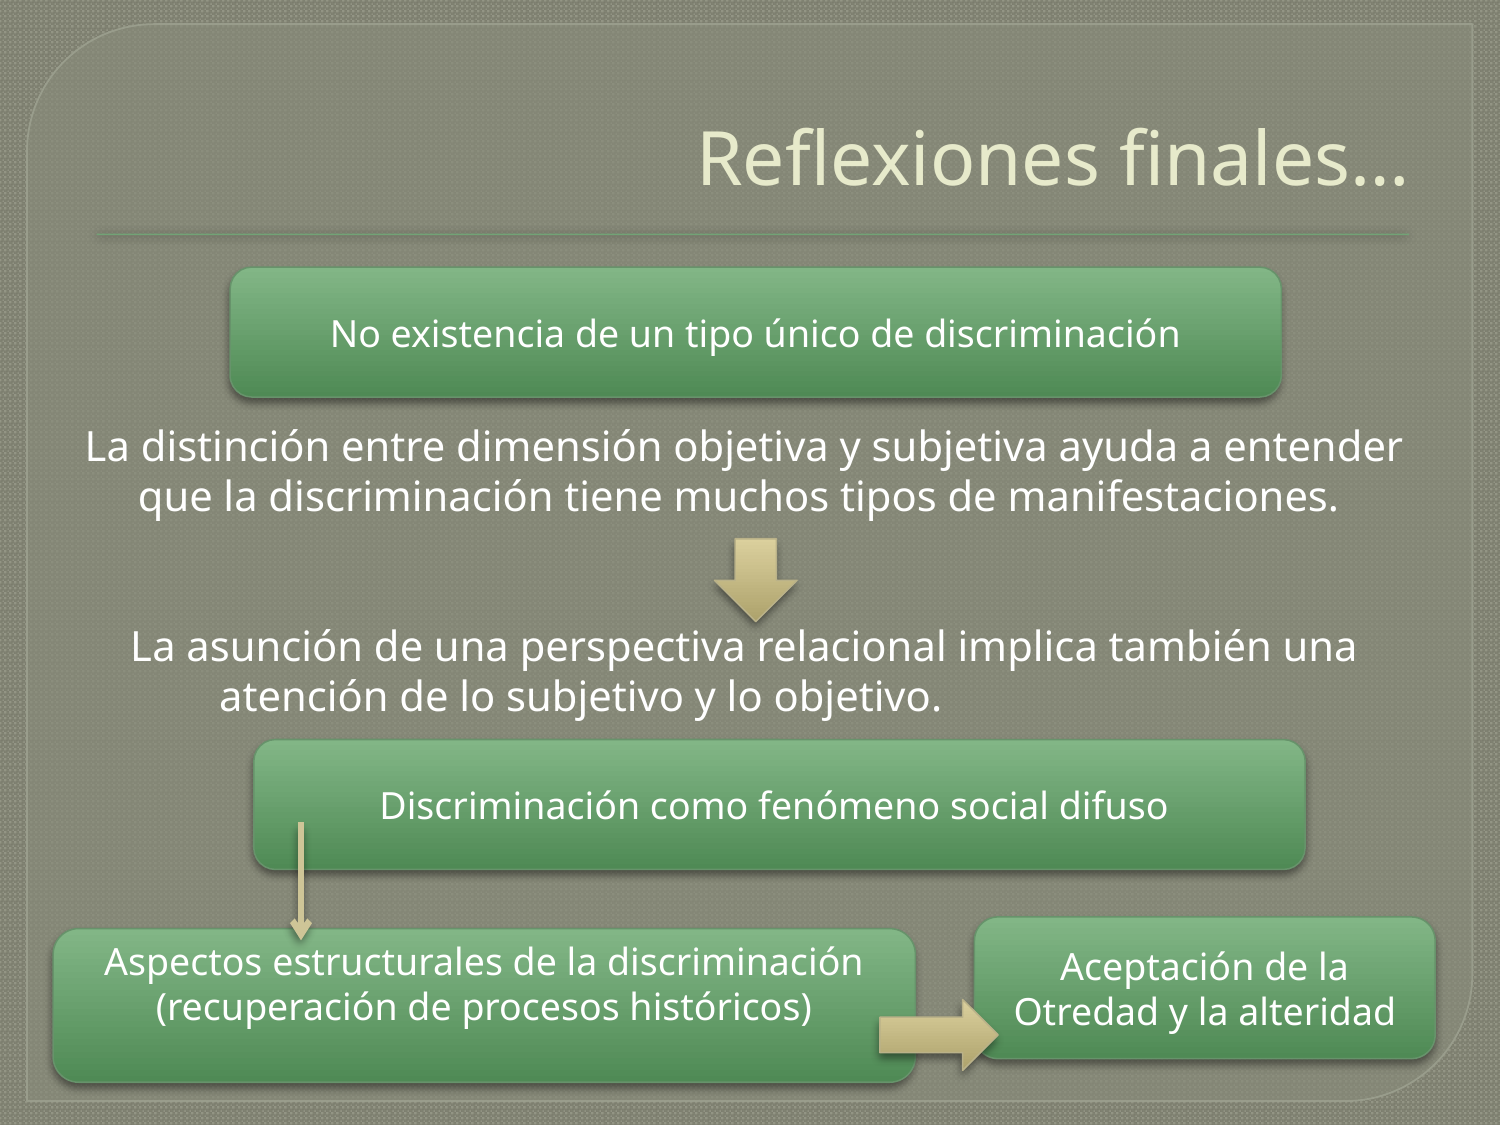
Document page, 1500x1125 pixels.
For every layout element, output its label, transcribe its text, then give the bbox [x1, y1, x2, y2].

title Reflexiones finales… [75, 41, 1425, 209]
text_box Discriminación como fenómeno social difuso [252, 738, 1306, 871]
text_box Aspectos estructurales de la discriminación (recuperación de procesos históricos) [52, 927, 917, 1084]
list La distinción entre dimensión objetiva y subjetiva ayuda a entender que la discriminación tiene muchos tipos de manifestaciones. La asunción de una perspectiva relacional implica también una atención de lo subjetivo y lo objetivo. [29, 231, 1459, 1106]
text_box Aceptación de la Otredad y la alteridad [973, 916, 1436, 1060]
text_box No existencia de un tipo único de discriminación [229, 266, 1283, 398]
text_box [713, 537, 798, 623]
text_box [879, 998, 999, 1072]
